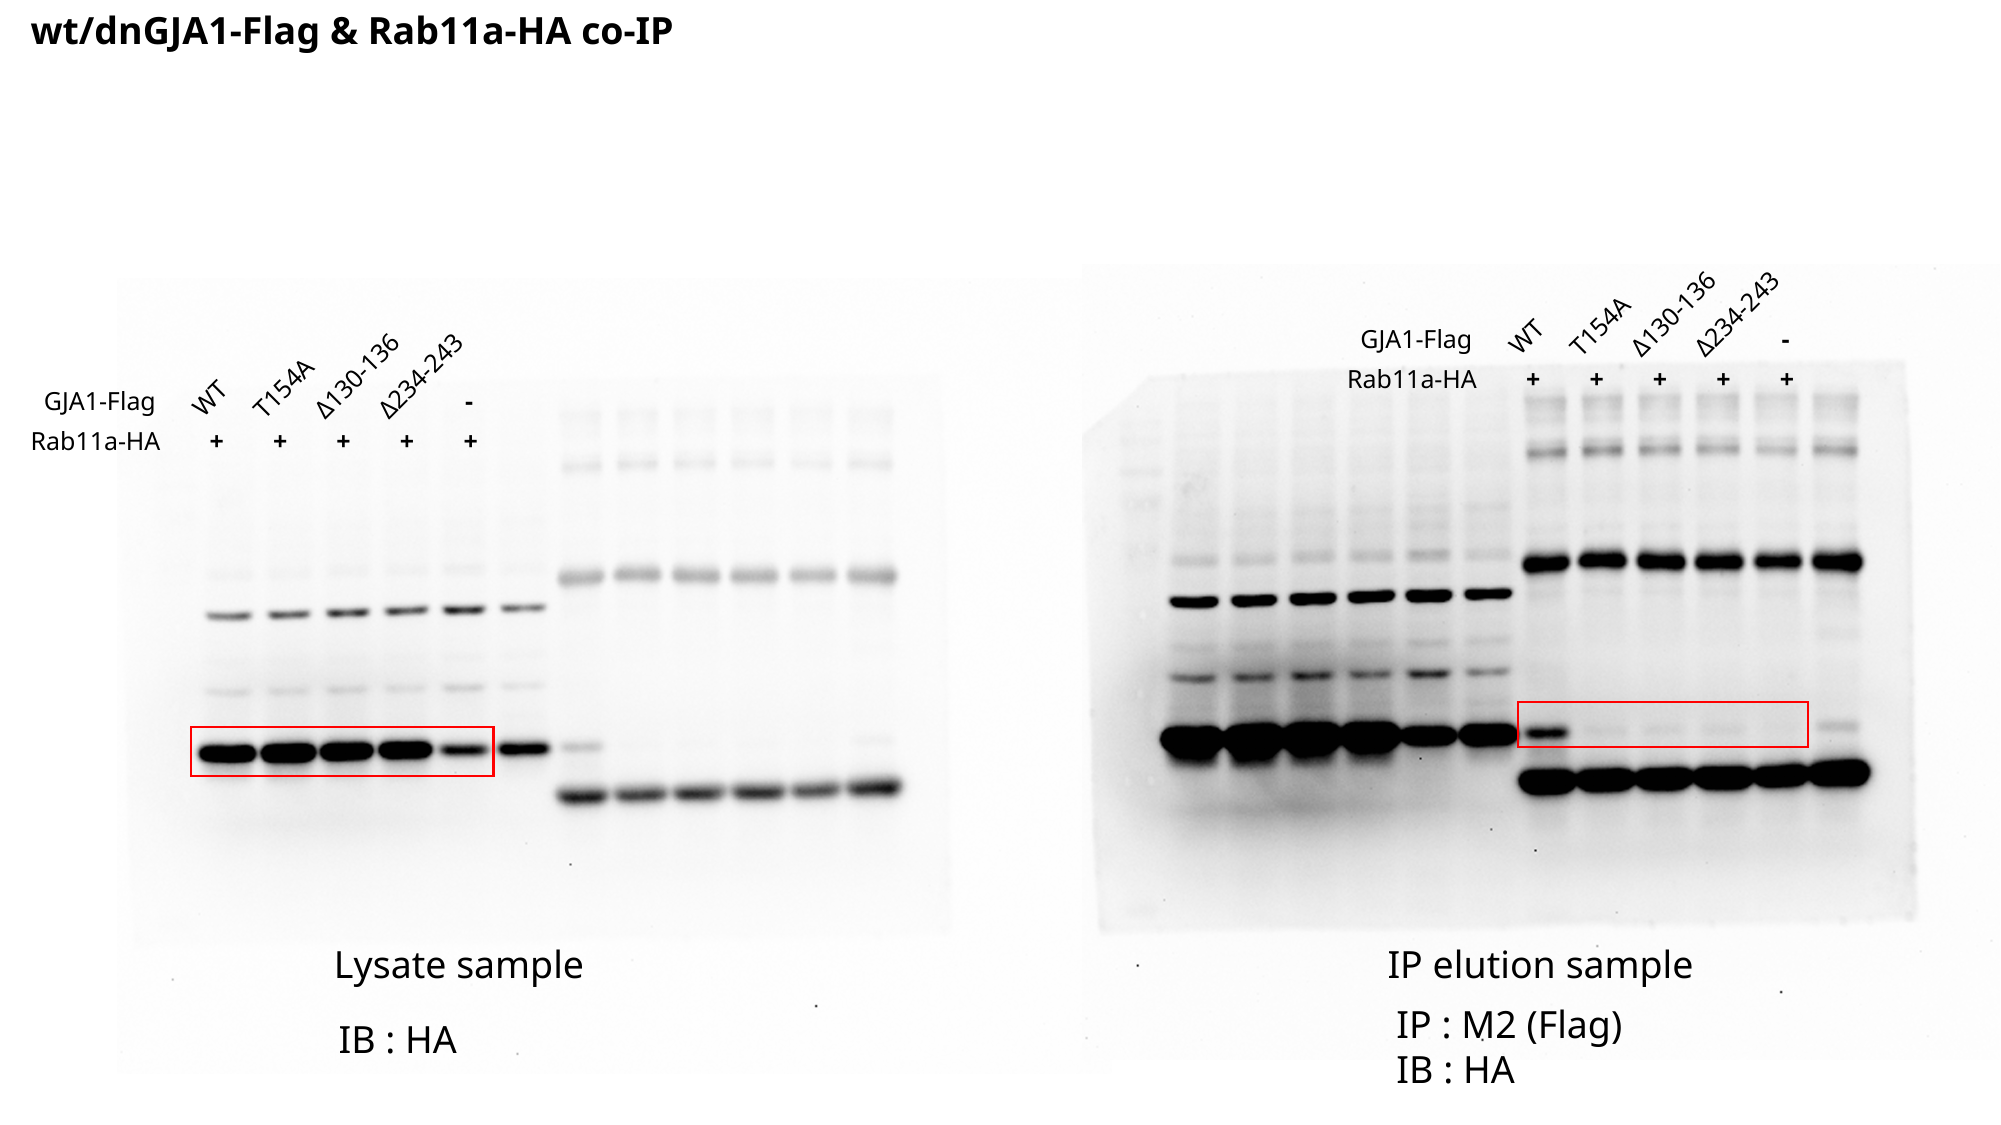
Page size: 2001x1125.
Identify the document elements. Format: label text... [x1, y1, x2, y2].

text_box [24, 264, 492, 464]
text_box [117, 278, 1112, 1074]
text_box wt/dnGJA1-Flag & Rab11a-HA co-IP [15, 0, 690, 60]
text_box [1341, 202, 1809, 402]
text_box IP : M2 (Flag) IB : HA [1381, 1060, 1638, 1099]
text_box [1082, 264, 2000, 1060]
